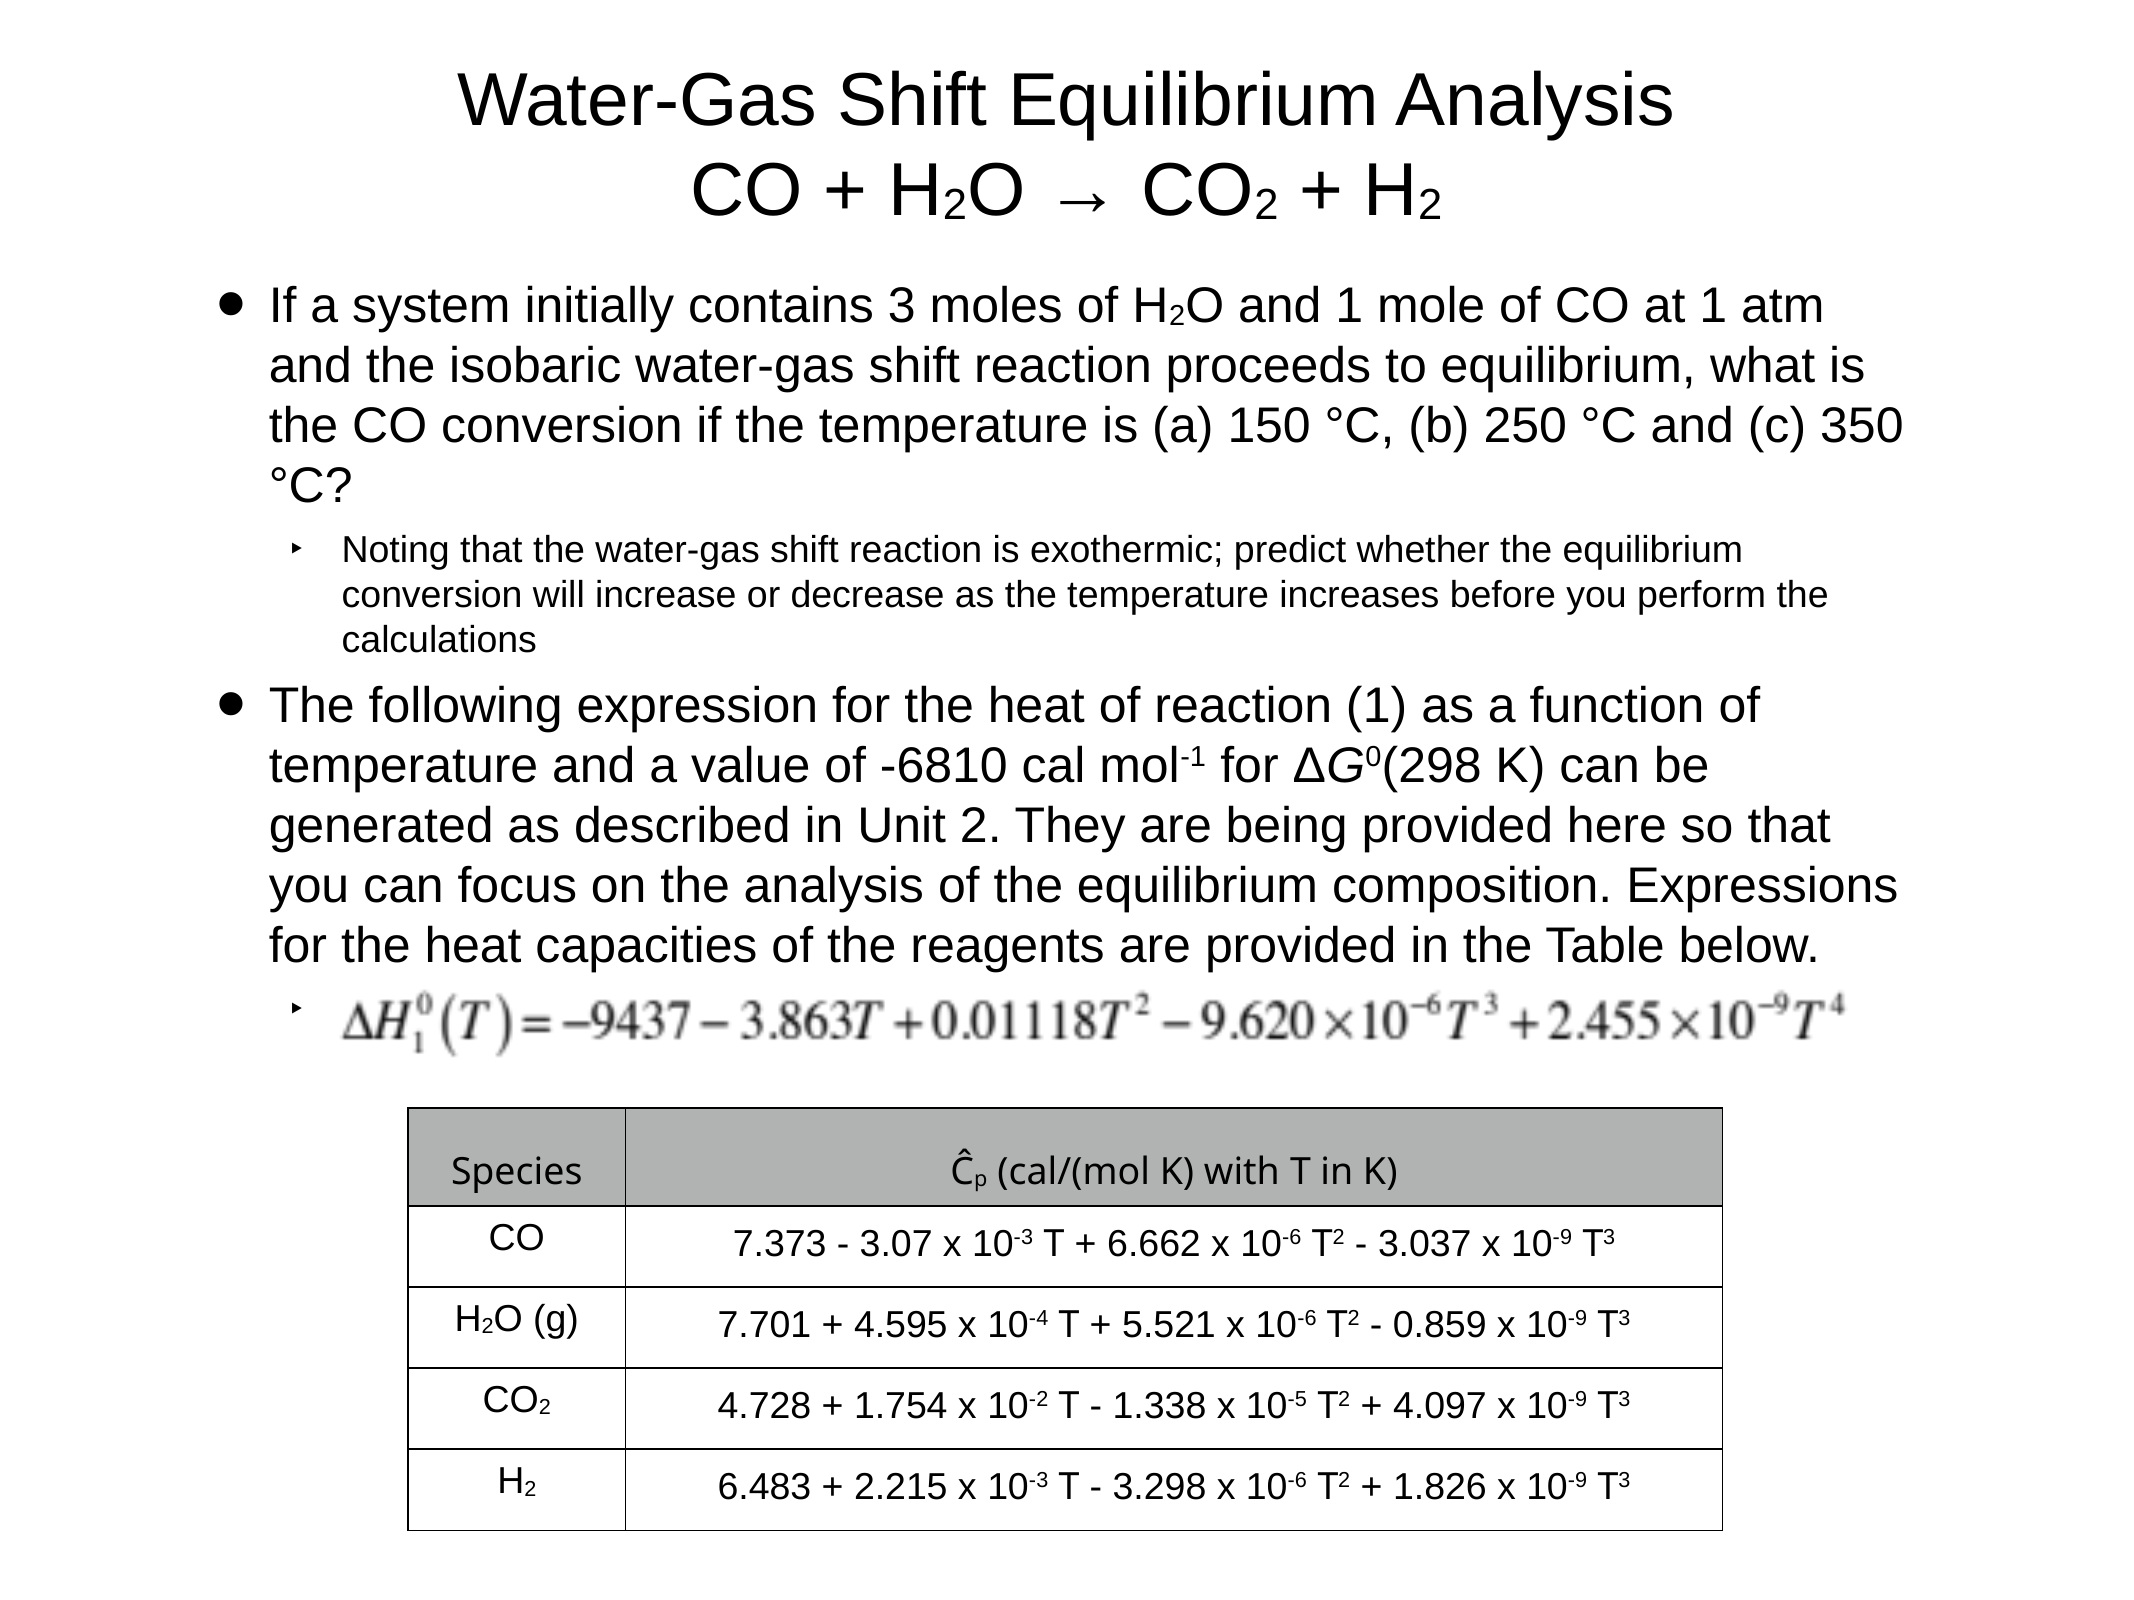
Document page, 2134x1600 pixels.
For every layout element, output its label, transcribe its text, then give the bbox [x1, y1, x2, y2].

picture [335, 980, 1852, 1062]
table_cell CO [409, 1207, 625, 1286]
list If a system initially contains 3 moles of H2O and 1 mole of CO at 1 atm and the isobaric water-gas shift reaction proceeds to equilibrium, what is the CO conversion if the temperature is (a) 150 °C, (b) 250 °C and (c) 350 °C? Noting that the water-gas shift reaction is exothermic; predict whether the equilibrium conversion will increase or decrease as the temperature increases before you perform the calculations The following expression for the heat of reaction (1) as a function of temperature and a value of -6810 cal mol-1 for ΔG0(298 K) can be generated as described in Unit 2. They are being provided here so that you can focus on the analysis of the equilibrium composition. Expressions for the heat capacities of the reagents are provided in the Table below. [208, 264, 1925, 1463]
table_cell 6.483 + 2.215 x 10-3 T - 3.298 x 10-6 T2 + 1.826 x 10-9 T3 [626, 1450, 1722, 1530]
title Water-Gas Shift Equilibrium Analysis CO + H2O → CO2 + H2 [208, 41, 1925, 250]
table_cell 4.728 + 1.754 x 10-2 T - 1.338 x 10-5 T2 + 4.097 x 10-9 T3 [626, 1369, 1722, 1448]
table_cell CO2 [409, 1369, 625, 1448]
table_header Ĉp (cal/(mol K) with T in K) [626, 1109, 1722, 1205]
table_cell H2O (g) [409, 1288, 625, 1367]
table_cell H2 [409, 1450, 625, 1530]
table_header Species [409, 1109, 625, 1205]
table_cell 7.373 - 3.07 x 10-3 T + 6.662 x 10-6 T2 - 3.037 x 10-9 T3 [626, 1207, 1722, 1286]
table_cell 7.701 + 4.595 x 10-4 T + 5.521 x 10-6 T2 - 0.859 x 10-9 T3 [626, 1288, 1722, 1367]
